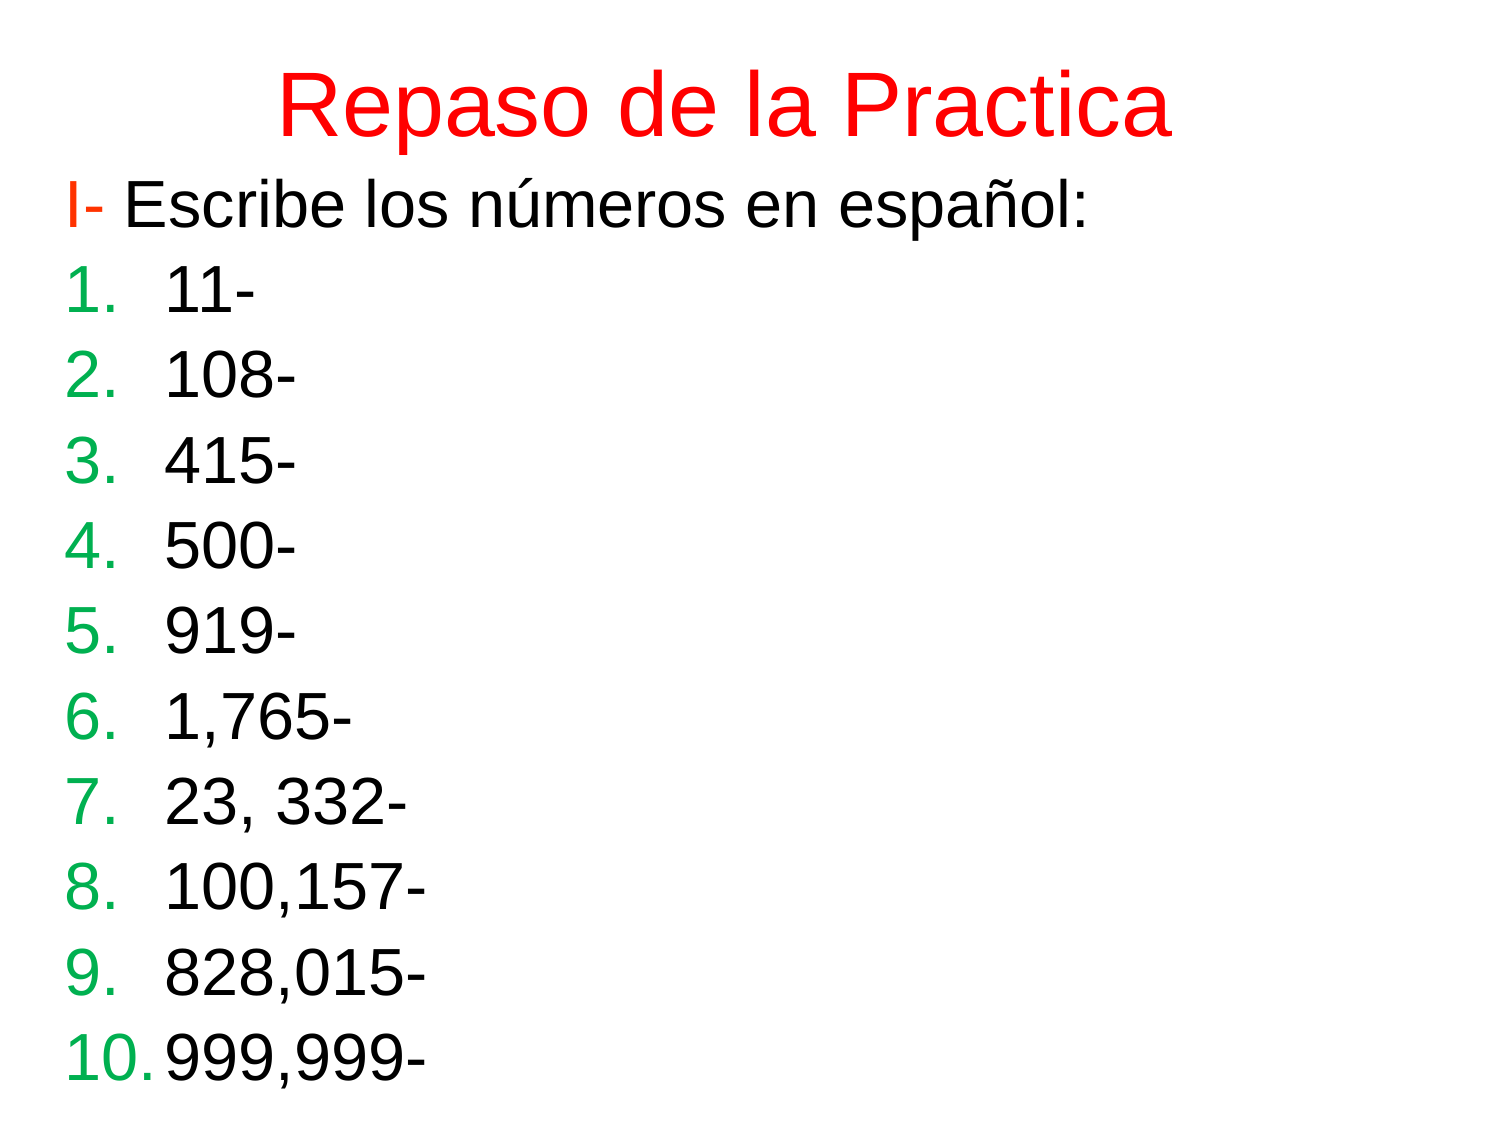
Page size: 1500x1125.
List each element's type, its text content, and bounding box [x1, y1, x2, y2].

text_box Repaso de la Practica [49, 37, 1400, 162]
text_box I- Escribe los números en español: 11- 108- 415- 500- 919- 1,765- 23, 332- 100,157- 828,015- 999,999- [49, 162, 1400, 1088]
